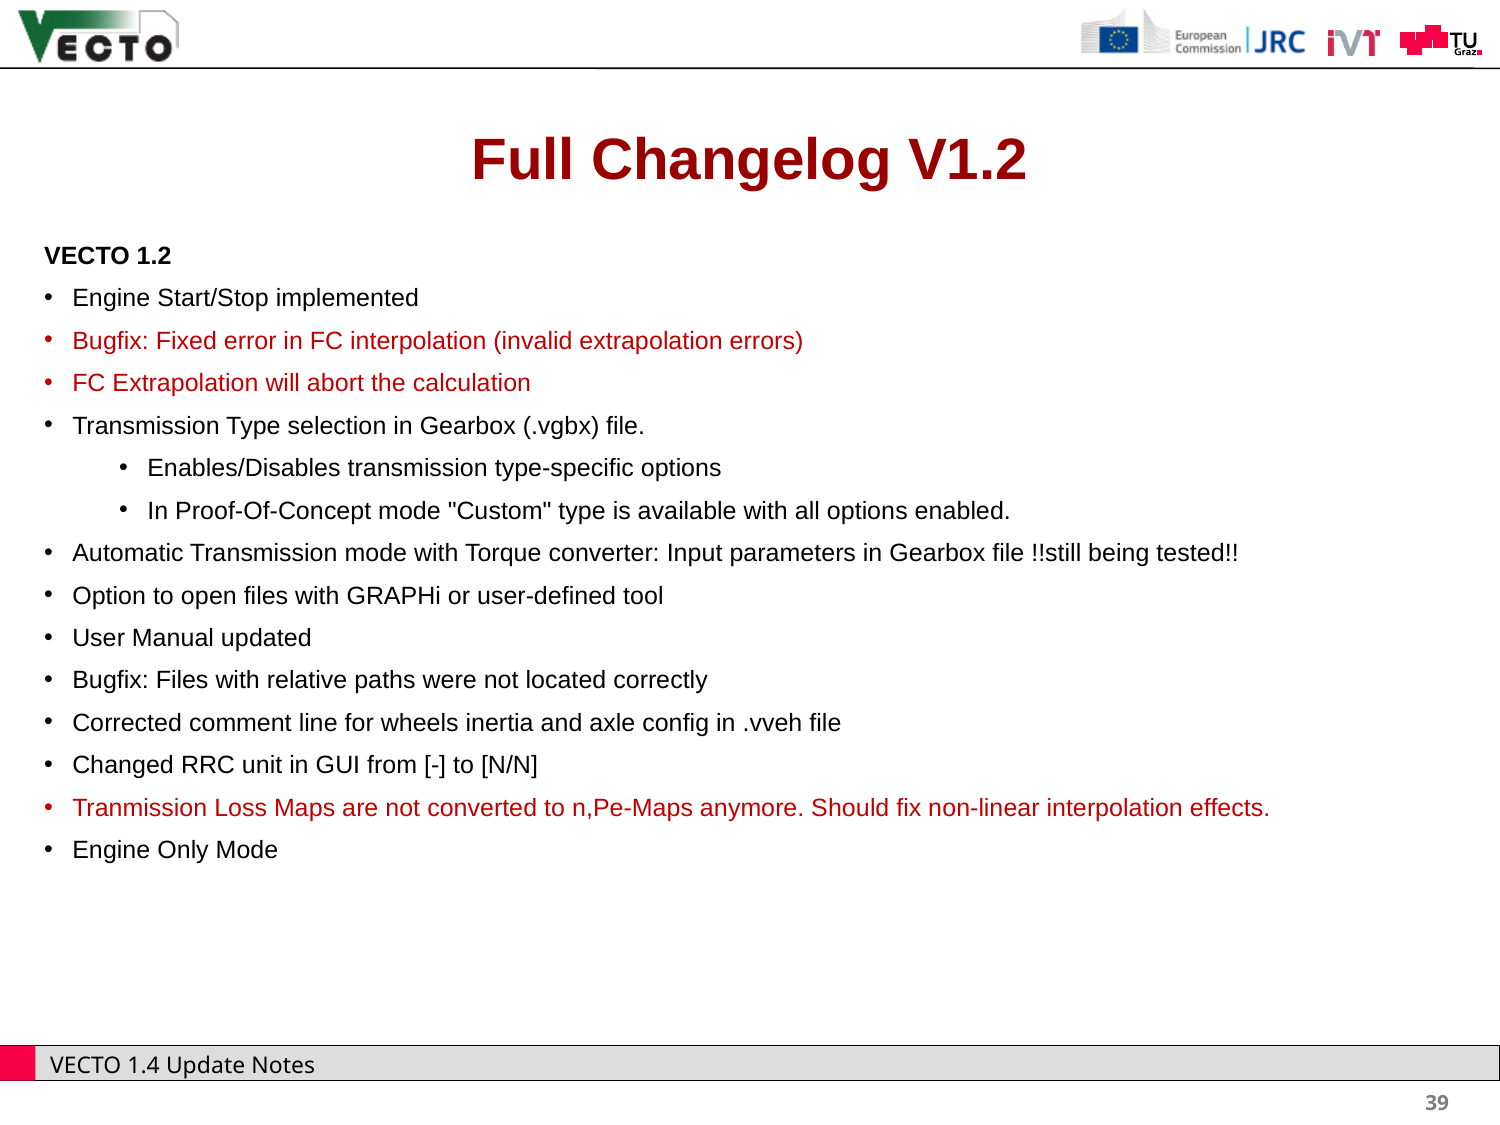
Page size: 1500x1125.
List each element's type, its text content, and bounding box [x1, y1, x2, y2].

picture [1328, 30, 1380, 56]
text_box VECTO 1.2 Engine Start/Stop implemented Bugfix: Fixed error in FC interpolation (invalid extrapolation errors) FC Extrapolation will abort the calculation Transmission Type selection in Gearbox (.vgbx) file. Enables/Disables transmission type-specific options In Proof-Of-Concept mode "Custom" type is available with all options enabled. Automatic Transmission mode with Torque converter: Input parameters in Gearbox file !!still being tested!! Option to open files with GRAPHi or user-defined tool User Manual updated Bugfix: Files with relative paths were not located correctly Corrected comment line for wheels inertia and axle config in .vveh file Changed RRC unit in GUI from [-] to [N/N] Tranmission Loss Maps are not converted to n,Pe-Maps anymore. Should fix non-linear interpolation effects. Engine Only Mode [29, 232, 1471, 872]
picture [1080, 7, 1306, 54]
picture [17, 9, 179, 65]
title Full Changelog V1.2 [0, 127, 1500, 185]
